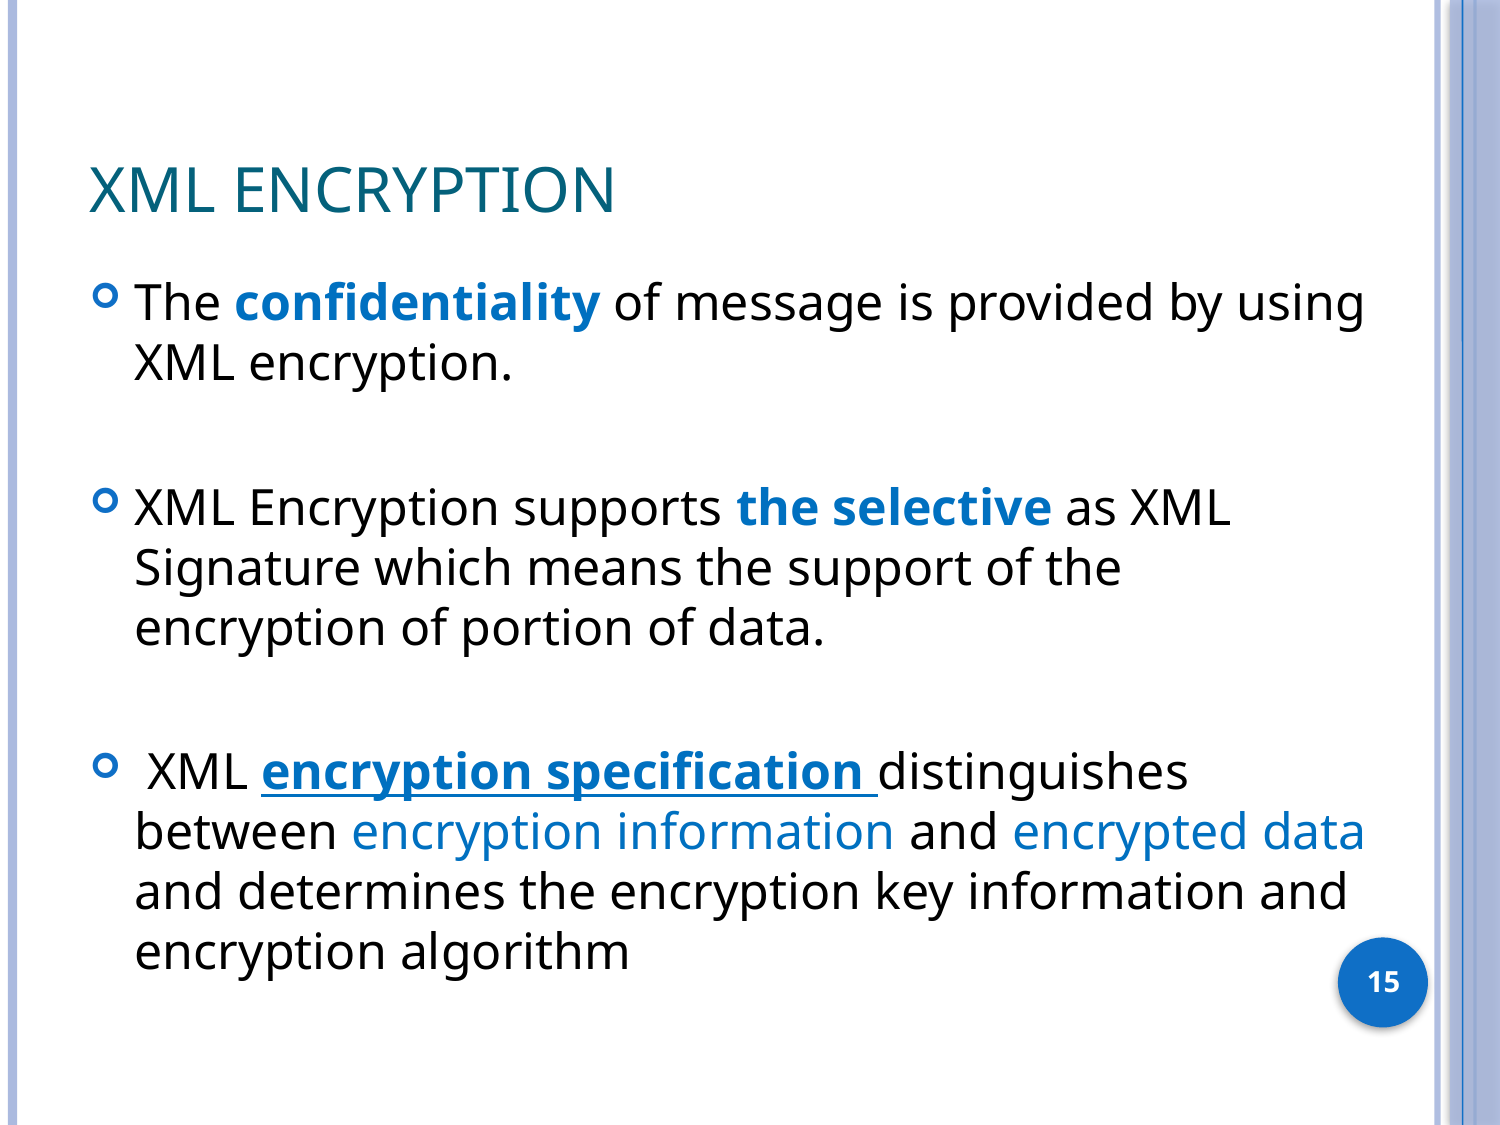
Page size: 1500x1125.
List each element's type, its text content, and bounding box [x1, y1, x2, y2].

slide_number 15 [1333, 940, 1434, 1027]
list The confidentiality of message is provided by using XML encryption. XML Encryption supports the selective as XML Signature which means the support of the encryption of portion of data. XML encryption specification distinguishes between encryption information and encrypted data and determines the encryption key information and encryption algorithm [75, 262, 1388, 1062]
title XML Encryption [75, 45, 1300, 233]
